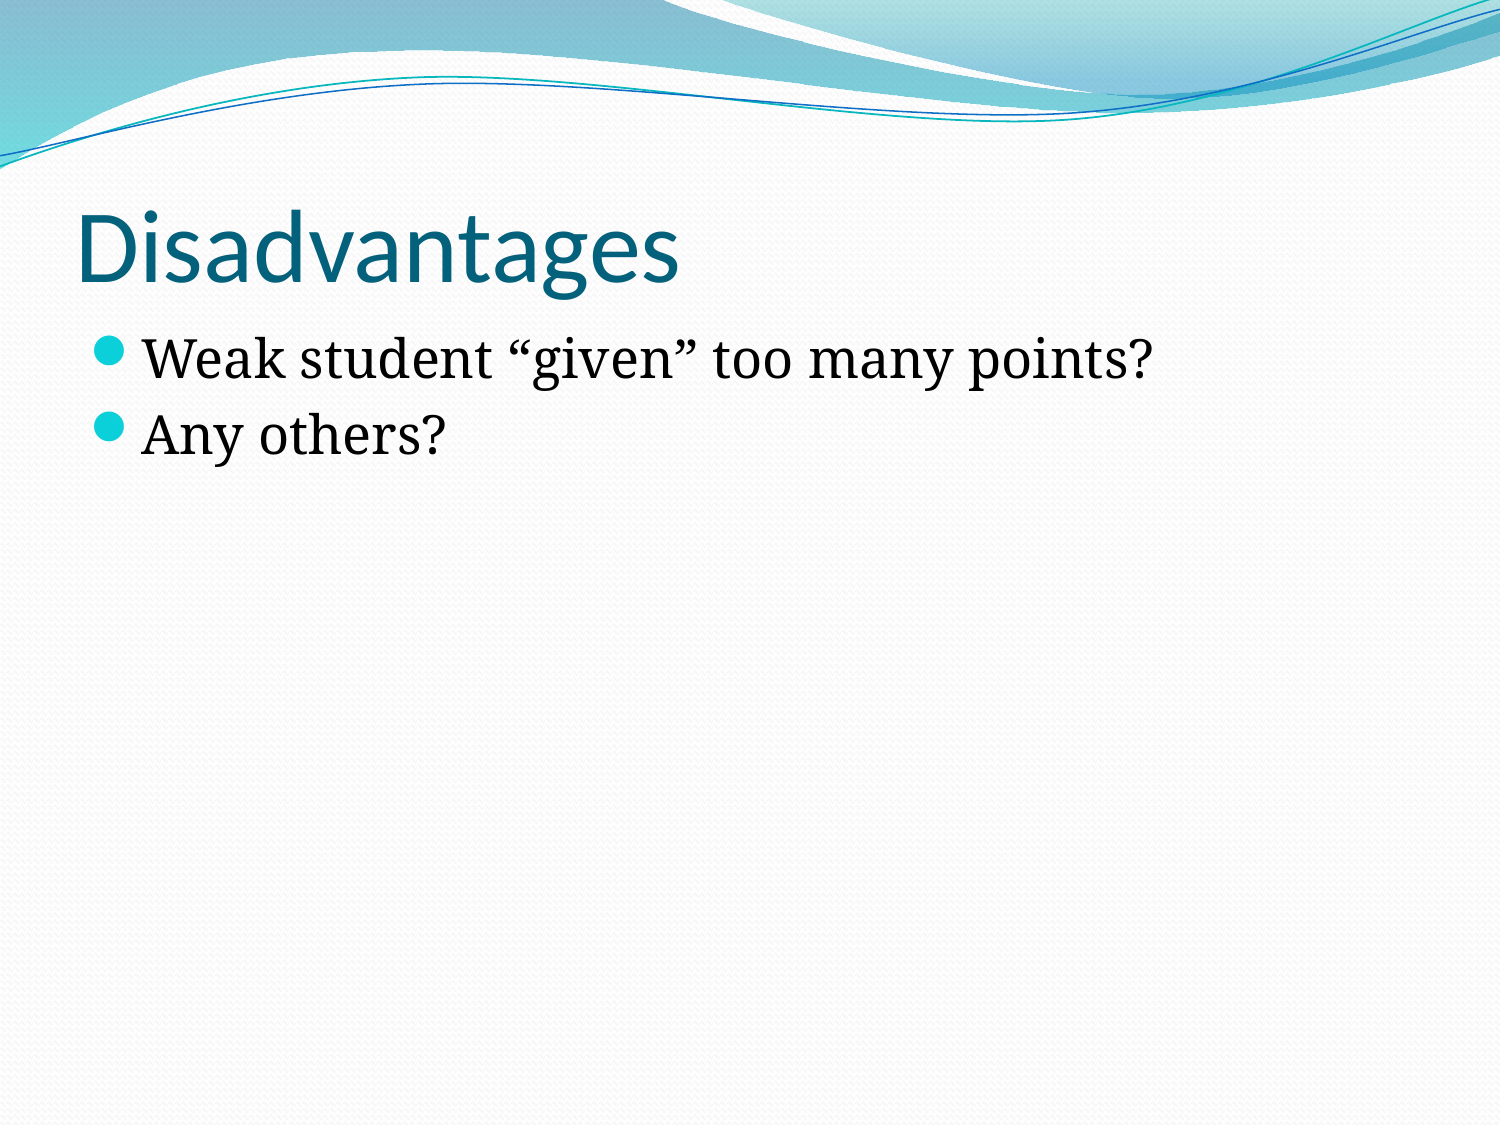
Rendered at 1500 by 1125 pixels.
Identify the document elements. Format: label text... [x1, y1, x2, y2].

list Weak student “given” too many points? Any others? [75, 317, 1425, 1038]
title Disadvantages [75, 115, 1425, 303]
